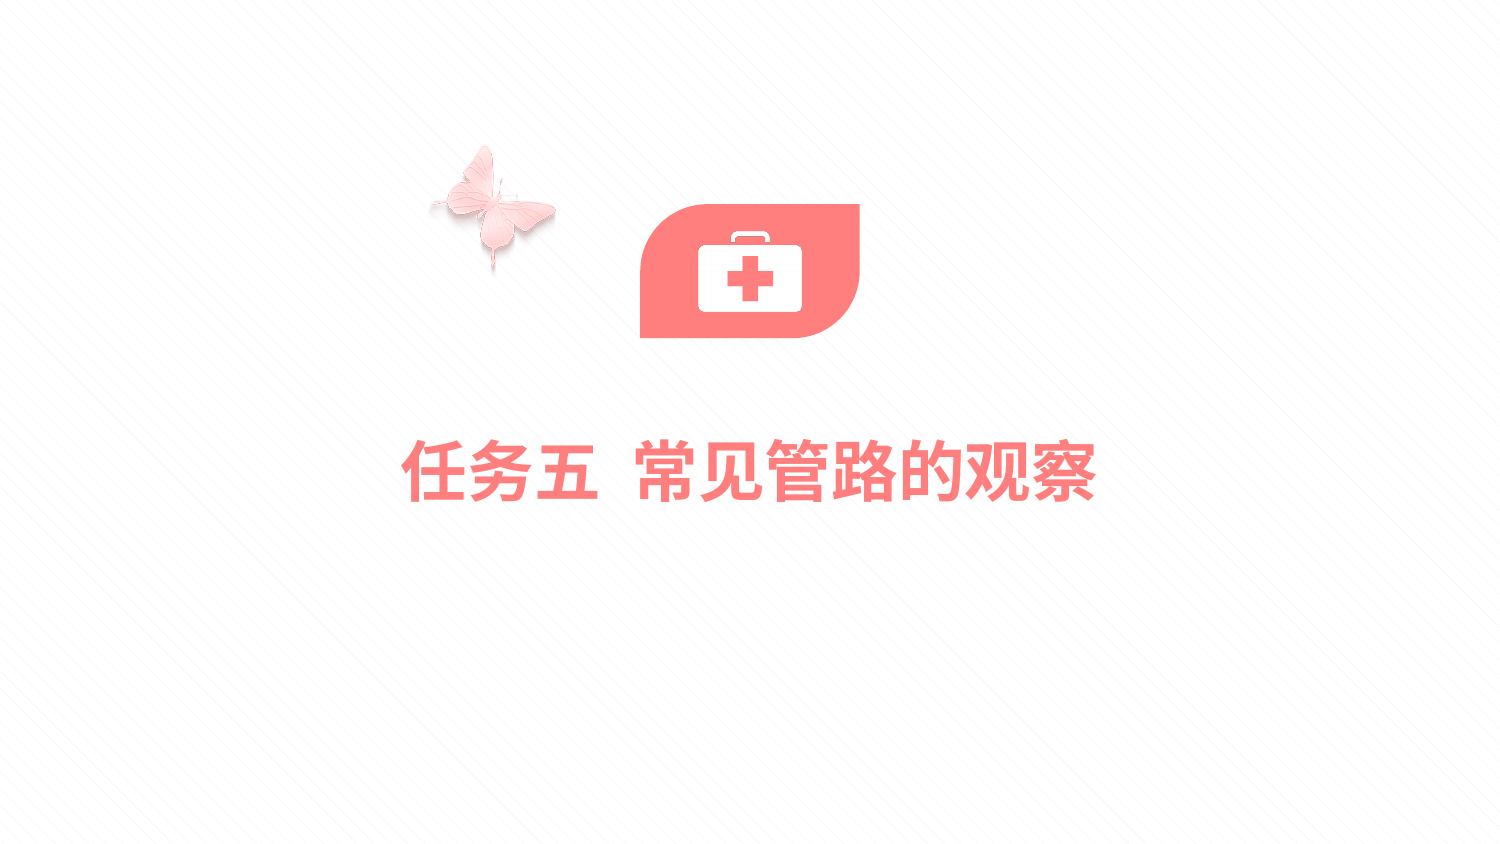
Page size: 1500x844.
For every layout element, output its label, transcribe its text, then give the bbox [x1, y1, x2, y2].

text_box 任务五 常见管路的观察 [386, 422, 1114, 608]
picture [422, 132, 584, 279]
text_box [640, 204, 860, 339]
